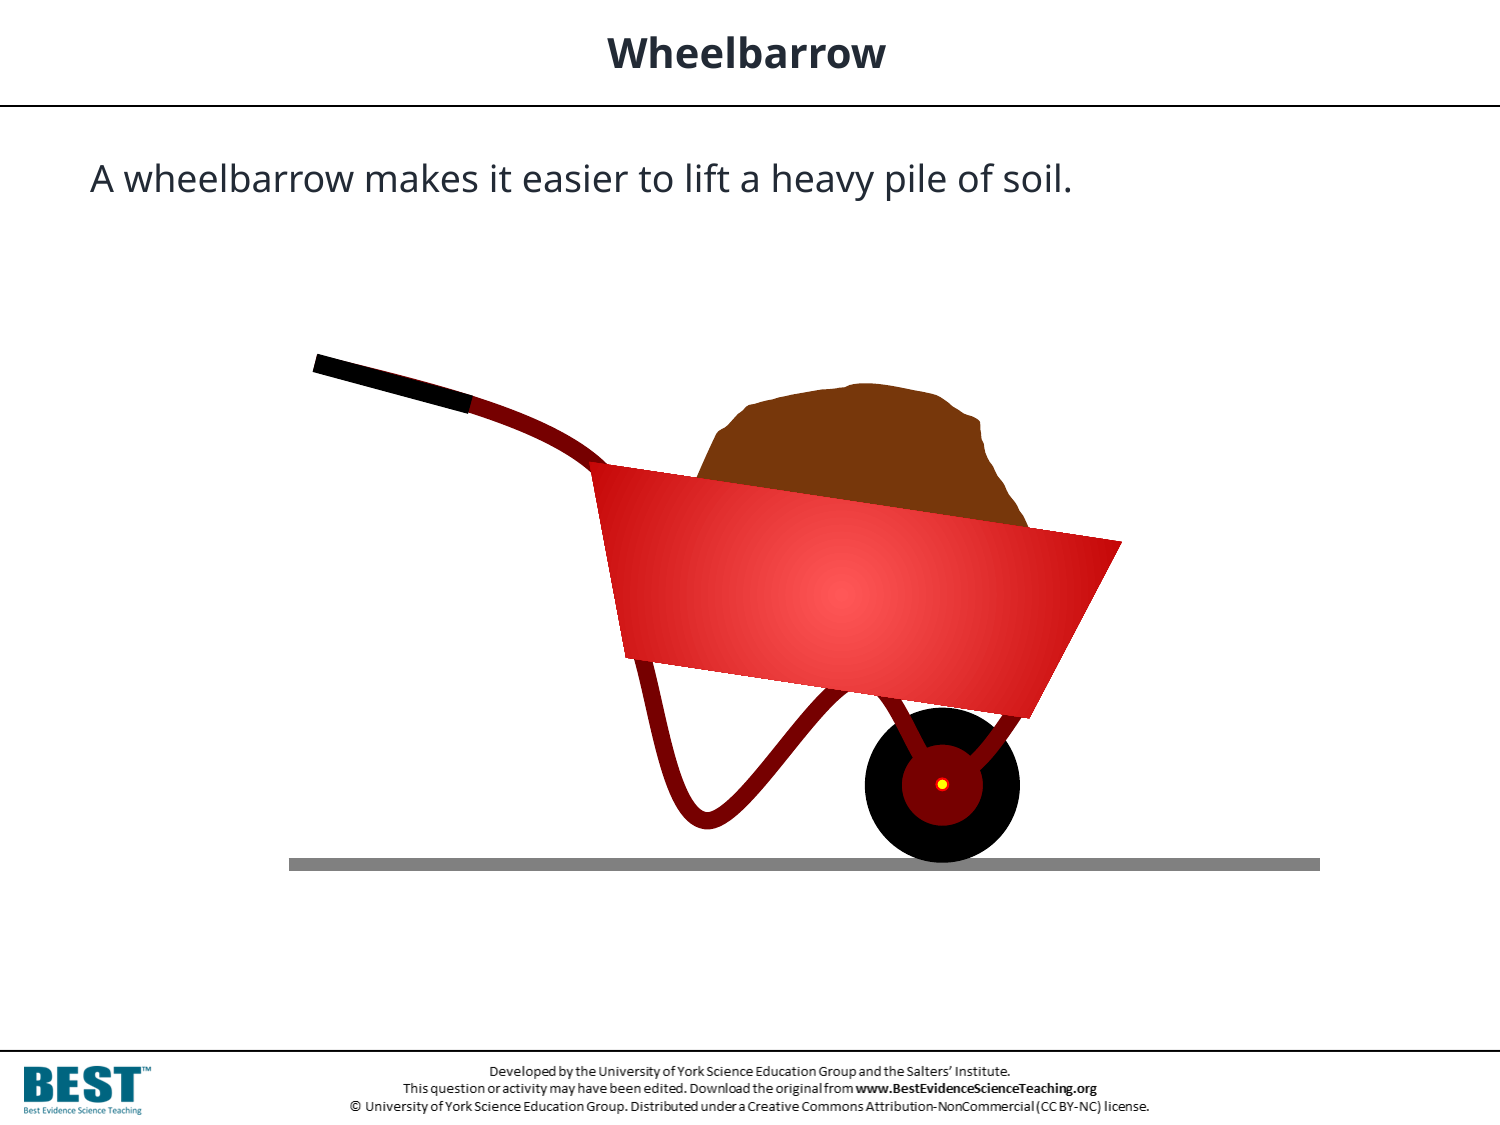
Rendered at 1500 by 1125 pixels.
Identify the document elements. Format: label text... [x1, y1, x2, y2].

text_box Wheelbarrow [23, 4, 1471, 99]
picture [0, 105, 1500, 1125]
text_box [285, 359, 1321, 865]
